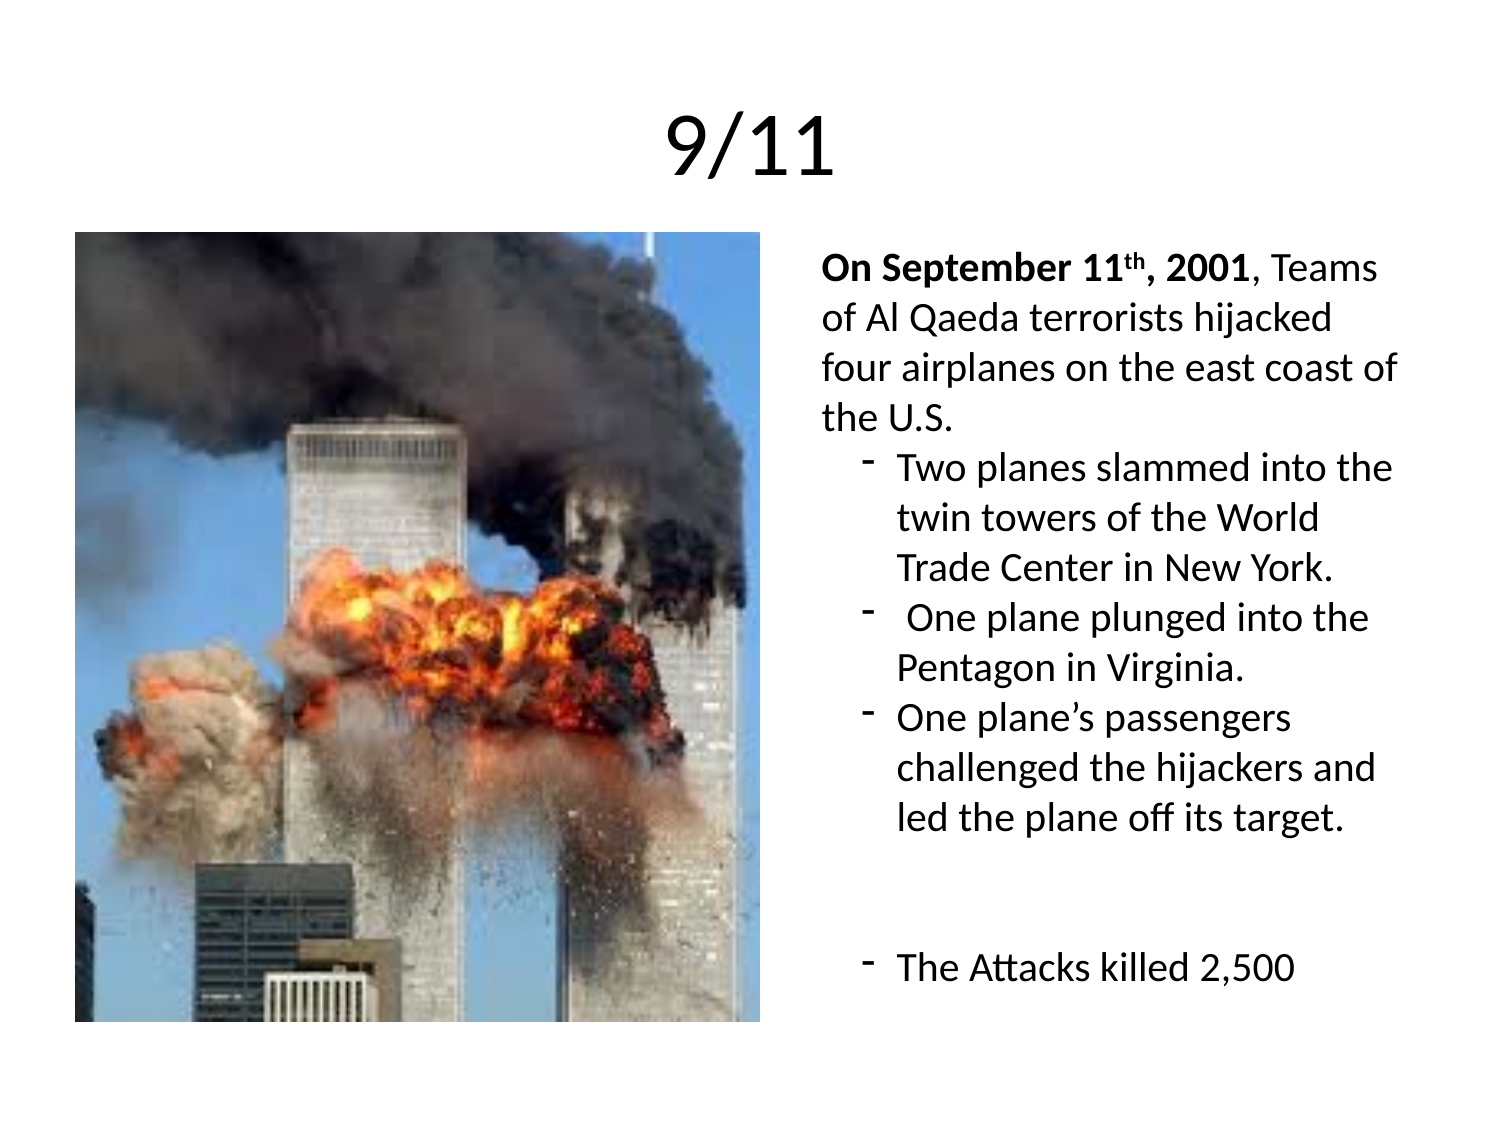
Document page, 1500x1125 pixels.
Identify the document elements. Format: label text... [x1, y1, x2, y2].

picture [74, 232, 760, 1023]
text_box On September 11th, 2001, Teams of Al Qaeda terrorists hijacked four airplanes on the east coast of the U.S. Two planes slammed into the twin towers of the World Trade Center in New York. One plane plunged into the Pentagon in Virginia. One plane’s passengers challenged the hijackers and led the plane off its target. The Attacks killed 2,500 [806, 232, 1425, 998]
title 9/11 [75, 45, 1425, 233]
